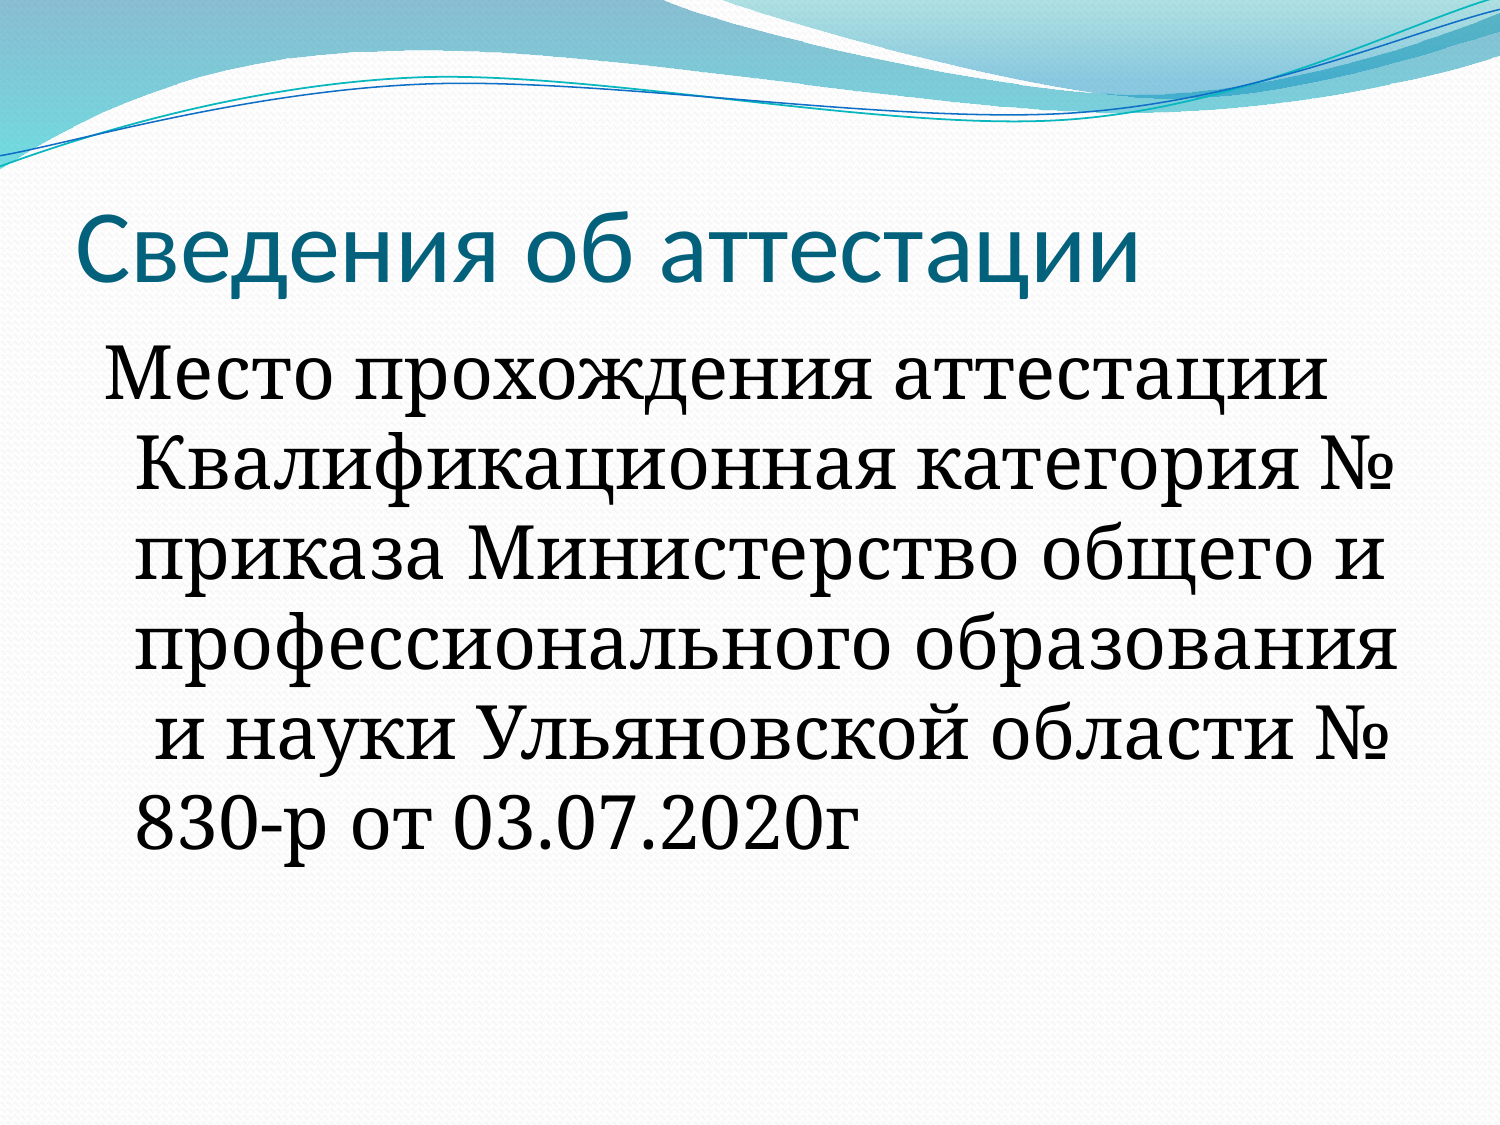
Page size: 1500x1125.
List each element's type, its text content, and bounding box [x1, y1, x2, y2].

list Место прохождения аттестации Квалификационная категория № приказа Министерство общего и профессионального образования и науки Ульяновской области № 830-р от 03.07.2020г [75, 317, 1425, 1038]
title Сведения об аттестации [75, 115, 1425, 303]
